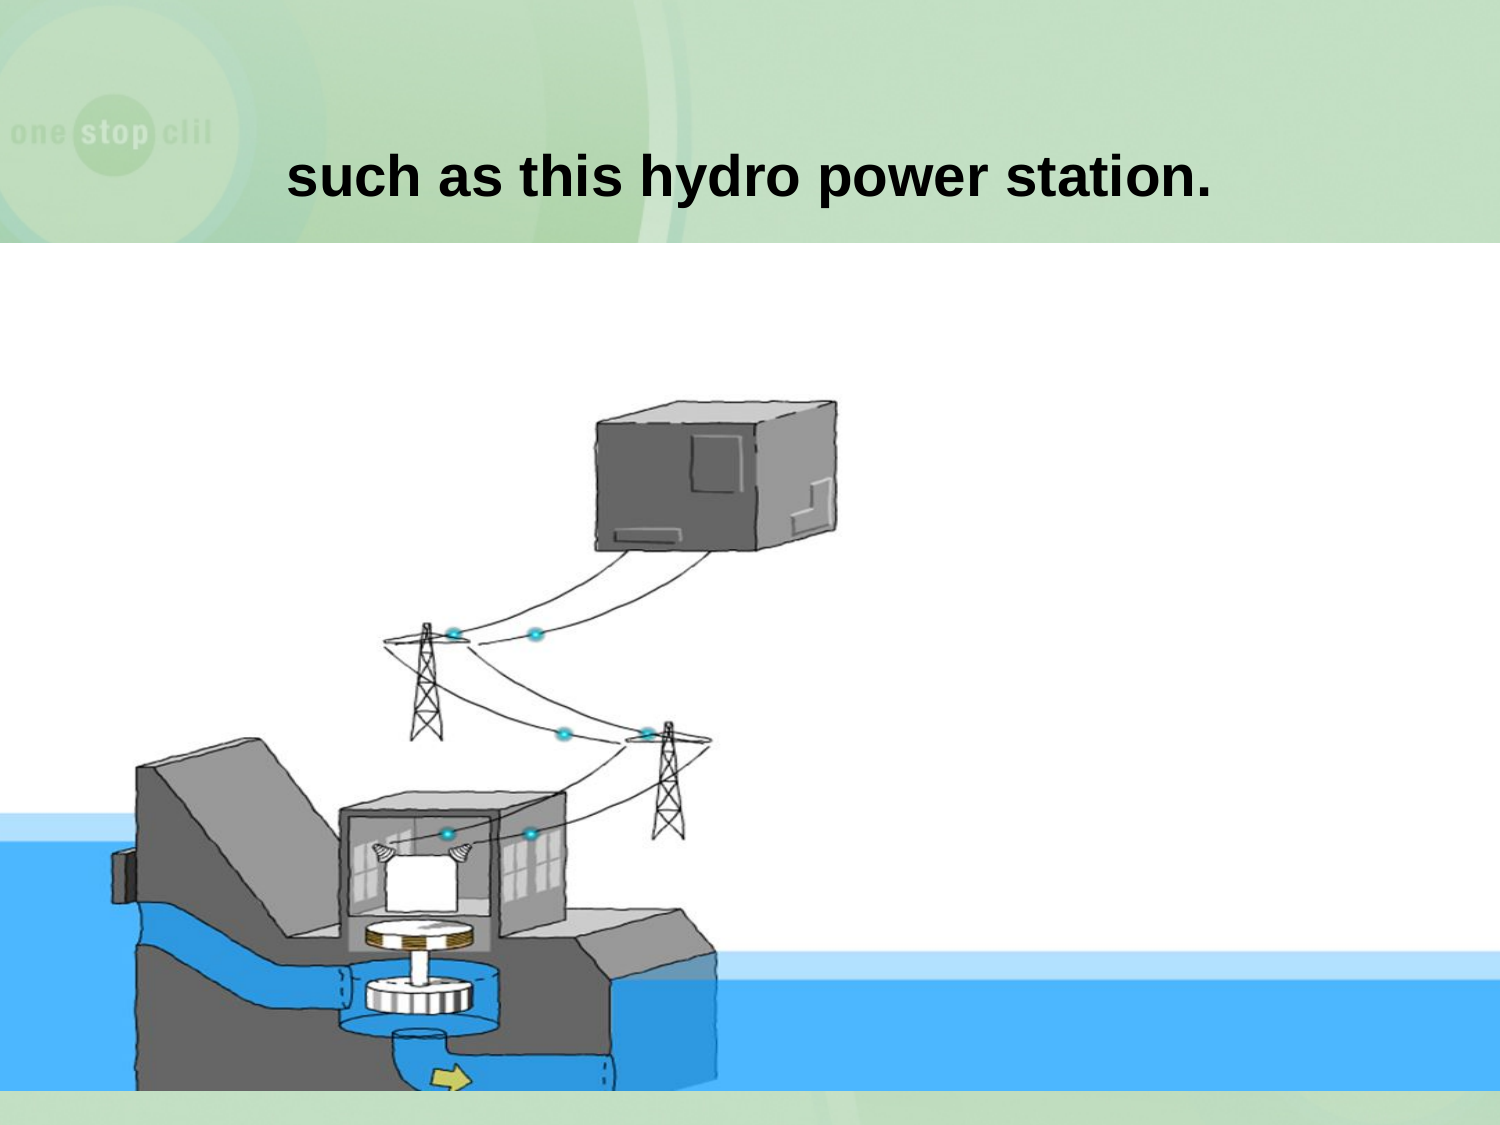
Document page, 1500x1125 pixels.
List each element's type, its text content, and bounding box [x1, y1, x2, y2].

title such as this hydro power station. [75, 79, 1425, 241]
picture [0, 0, 1500, 1125]
